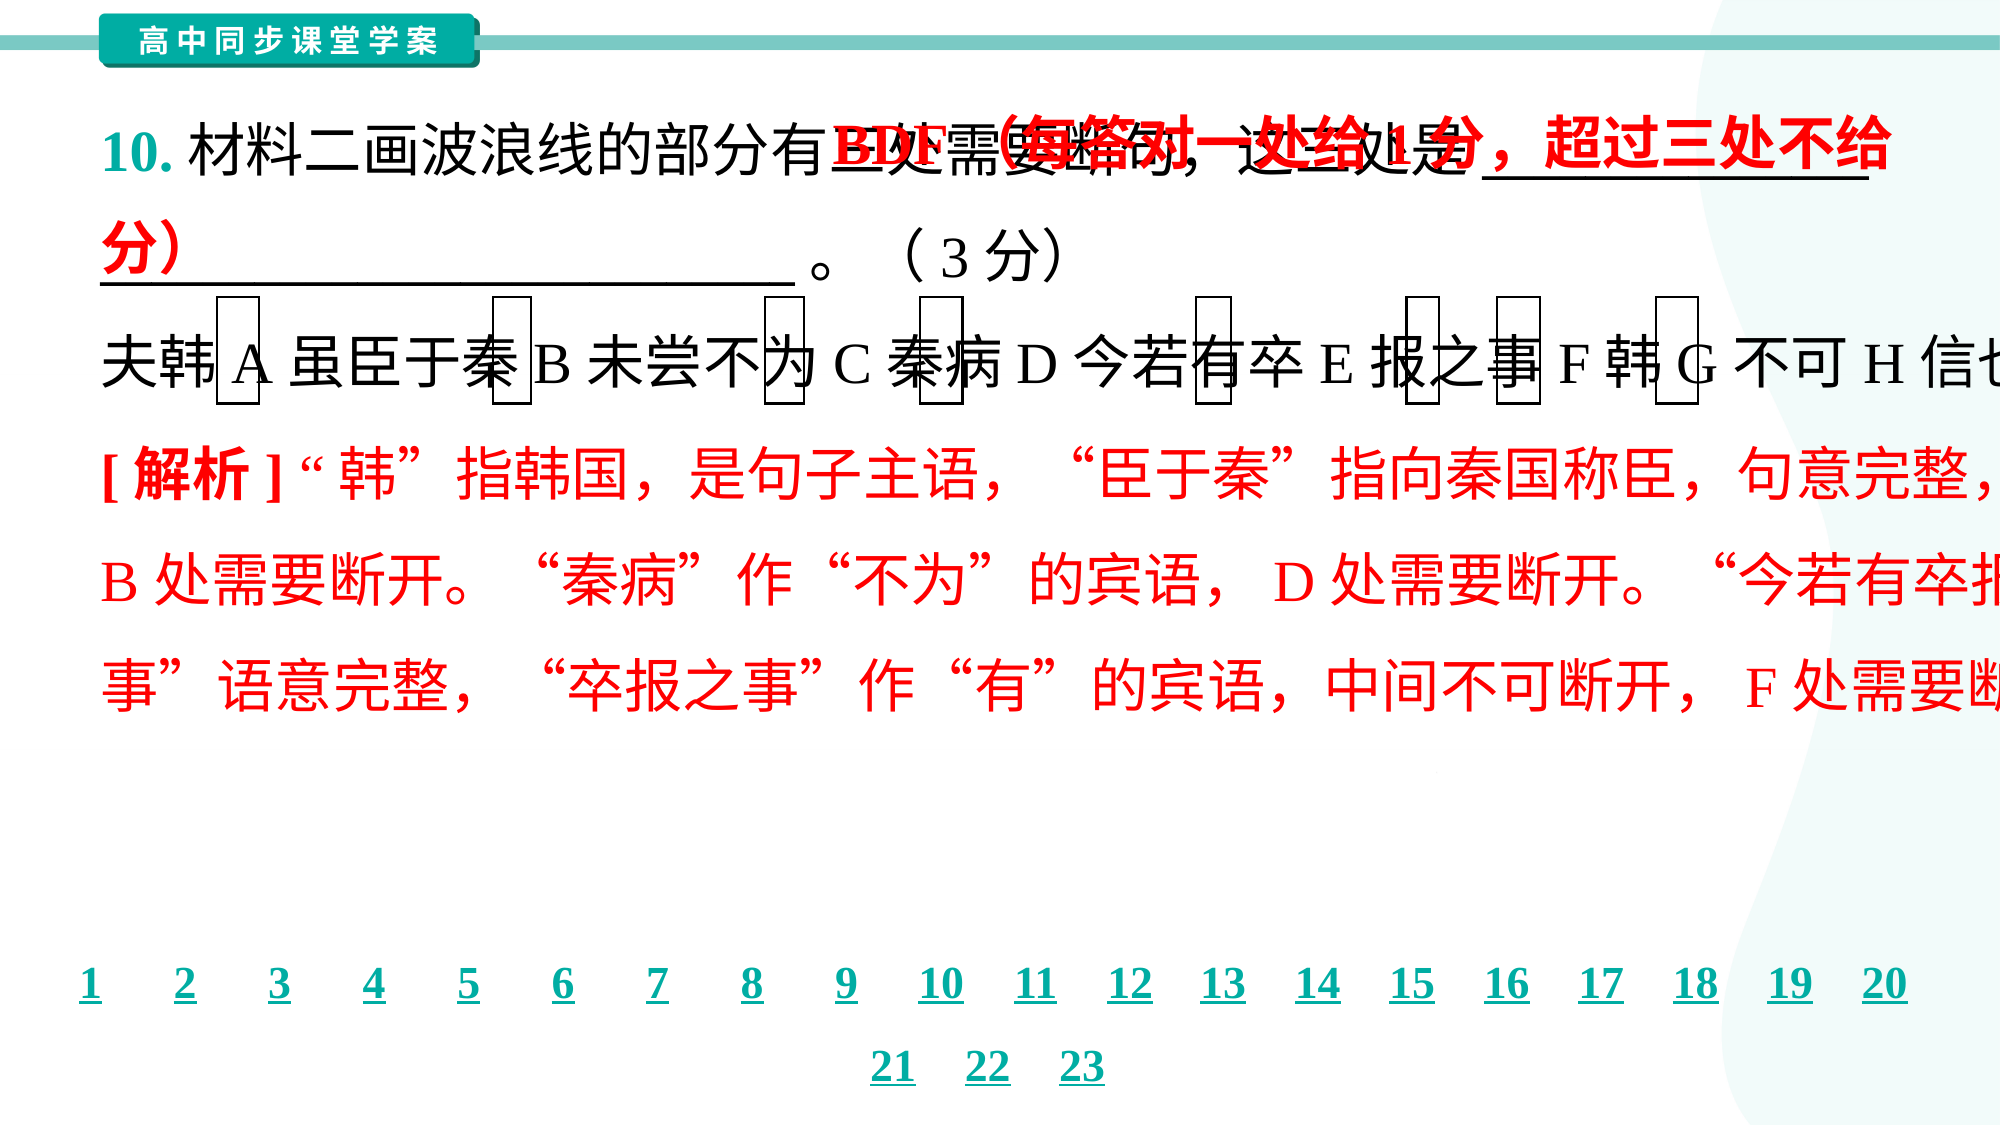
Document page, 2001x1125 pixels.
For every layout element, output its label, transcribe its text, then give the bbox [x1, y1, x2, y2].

text_box [1405, 296, 1440, 405]
text_box [764, 296, 805, 405]
text_box BDF（每答对一处给1分，超过三处不给分） [100, 71, 1899, 282]
text_box [919, 296, 964, 405]
text_box [1655, 296, 1699, 405]
picture [0, 0, 2000, 1125]
text_box [1496, 296, 1541, 405]
text_box [1195, 296, 1232, 405]
text_box 10.材料二画波浪线的部分有三处需要断句，这三处是_______________ ___________________________。（3分） 夫韩A虽臣于秦B未尝不为C秦病D今若有卒E报之事F韩G不可H信也。 [100, 282, 1899, 396]
text_box [492, 296, 532, 405]
text_box [解析] “韩”指韩国，是句子主语，“臣于秦”指向秦国称臣，句意完整， B处需要断开。“秦病”作“不为”的宾语，D处需要断开。“今若有卒报之 事”语意完整，“卒报之事”作“有”的宾语，中间不可断开，F处需要断开。 [100, 400, 1899, 720]
text_box [216, 296, 260, 405]
